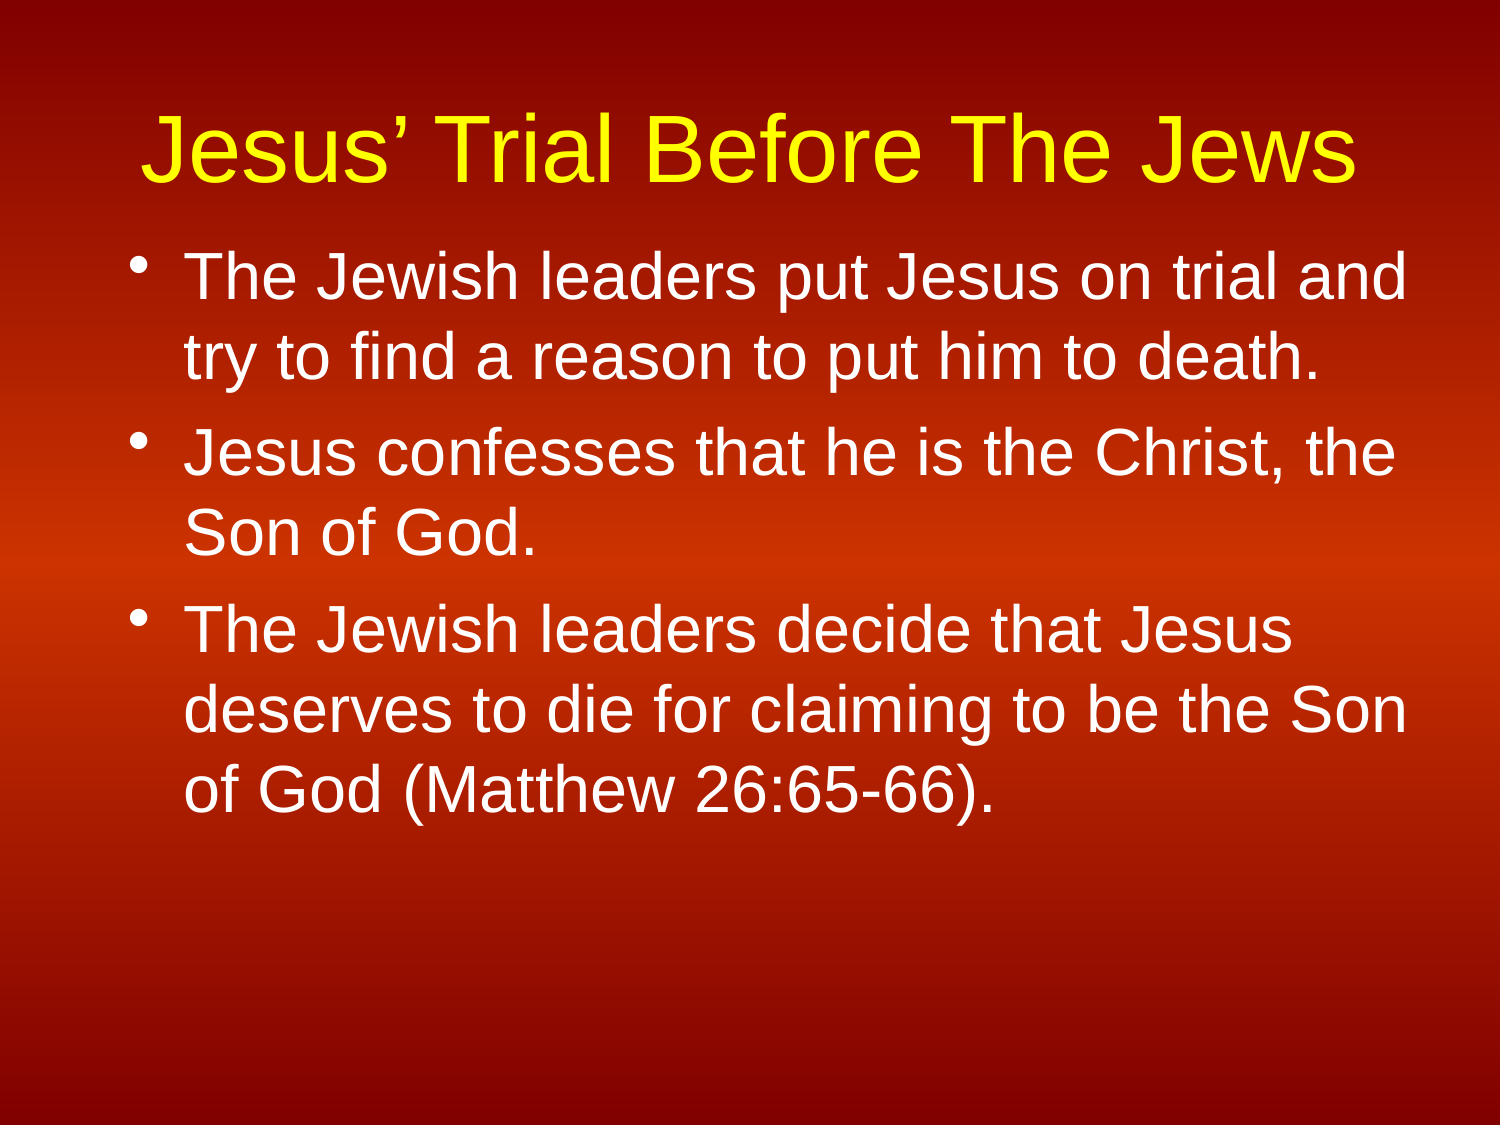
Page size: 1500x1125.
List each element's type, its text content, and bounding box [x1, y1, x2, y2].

list The Jewish leaders put Jesus on trial and try to find a reason to put him to death. Jesus confesses that he is the Christ, the Son of God. The Jewish leaders decide that Jesus deserves to die for claiming to be the Son of God (Matthew 26:65-66). [112, 224, 1463, 1125]
title Jesus’ Trial Before The Jews [37, 50, 1463, 238]
